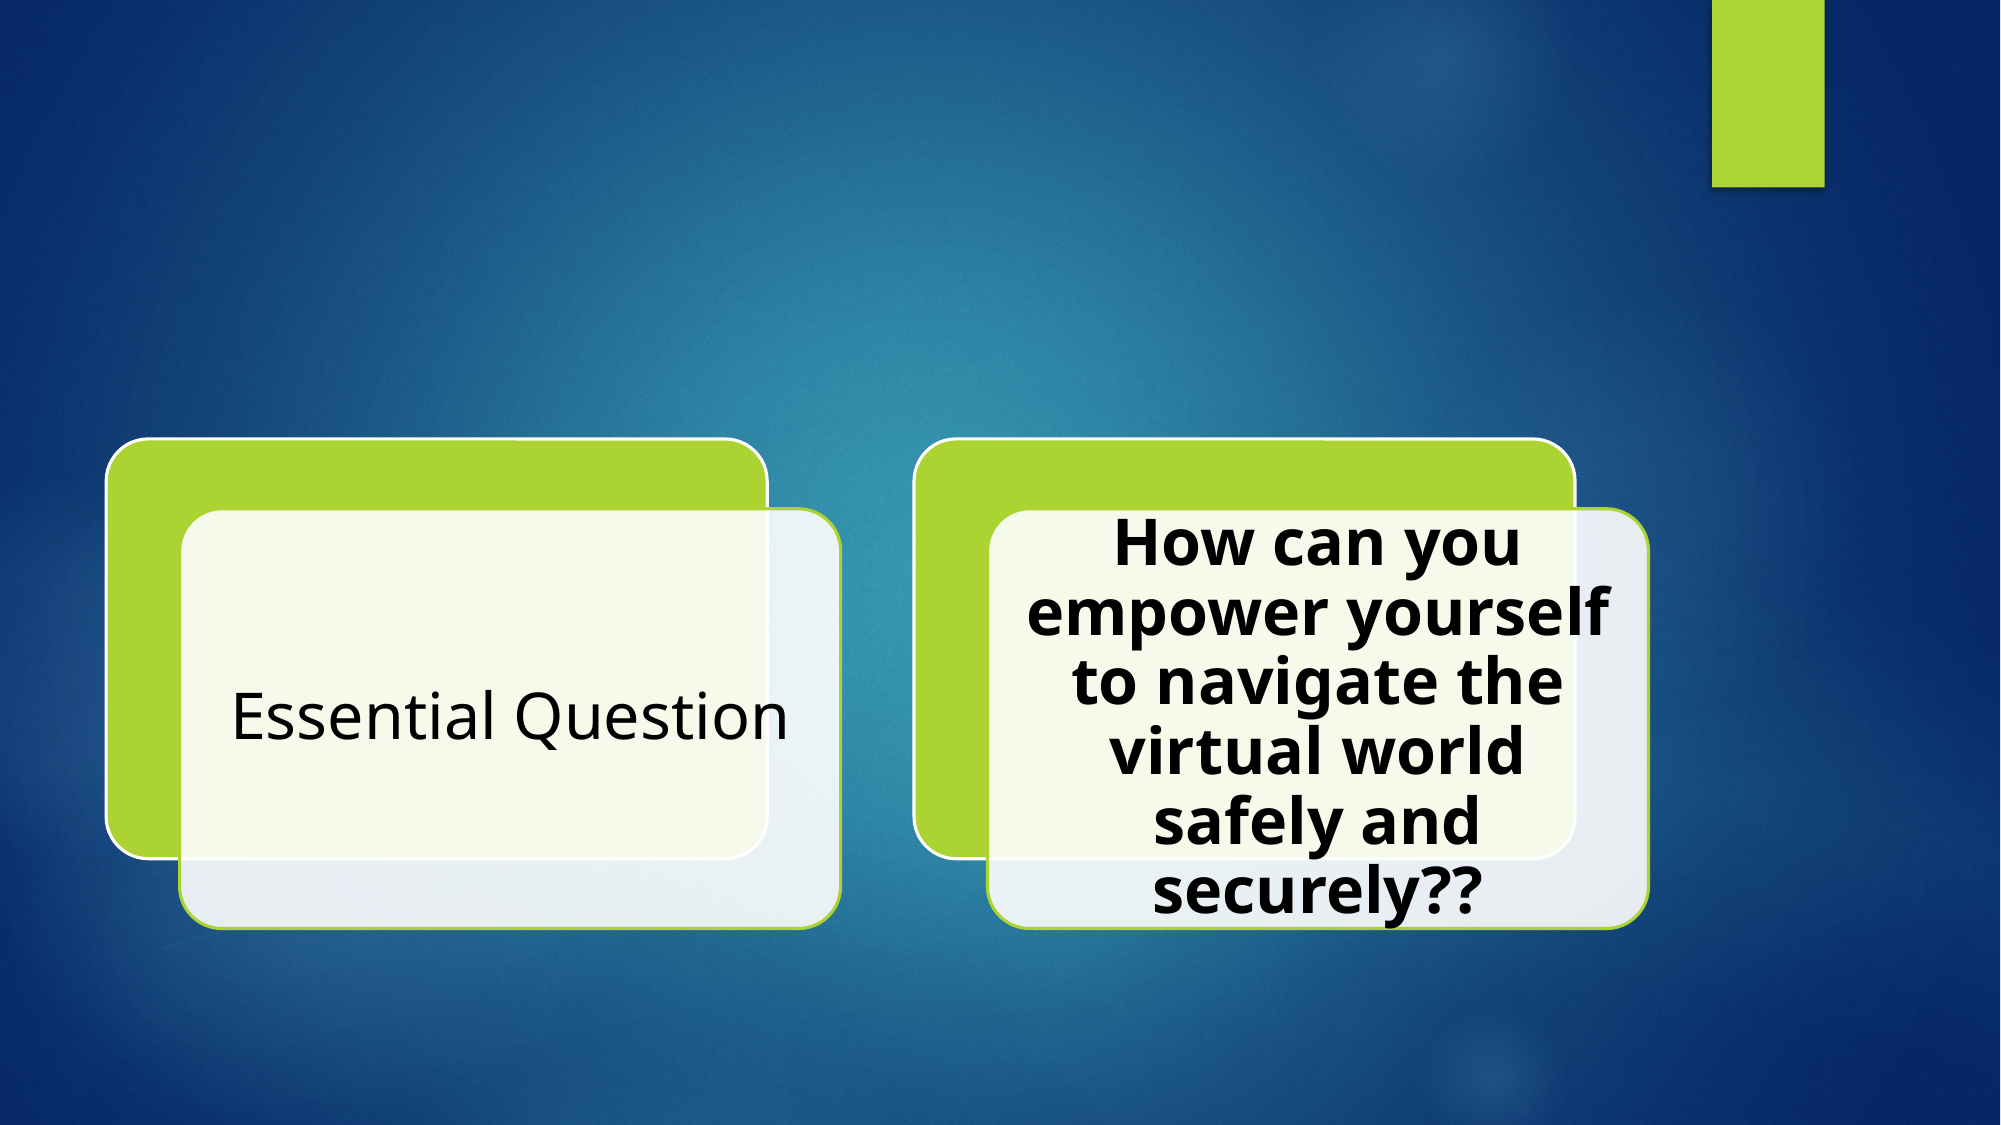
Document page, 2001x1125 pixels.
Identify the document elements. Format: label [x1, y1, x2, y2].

picture [0, 0, 2001, 1125]
text_box [105, 438, 1649, 929]
